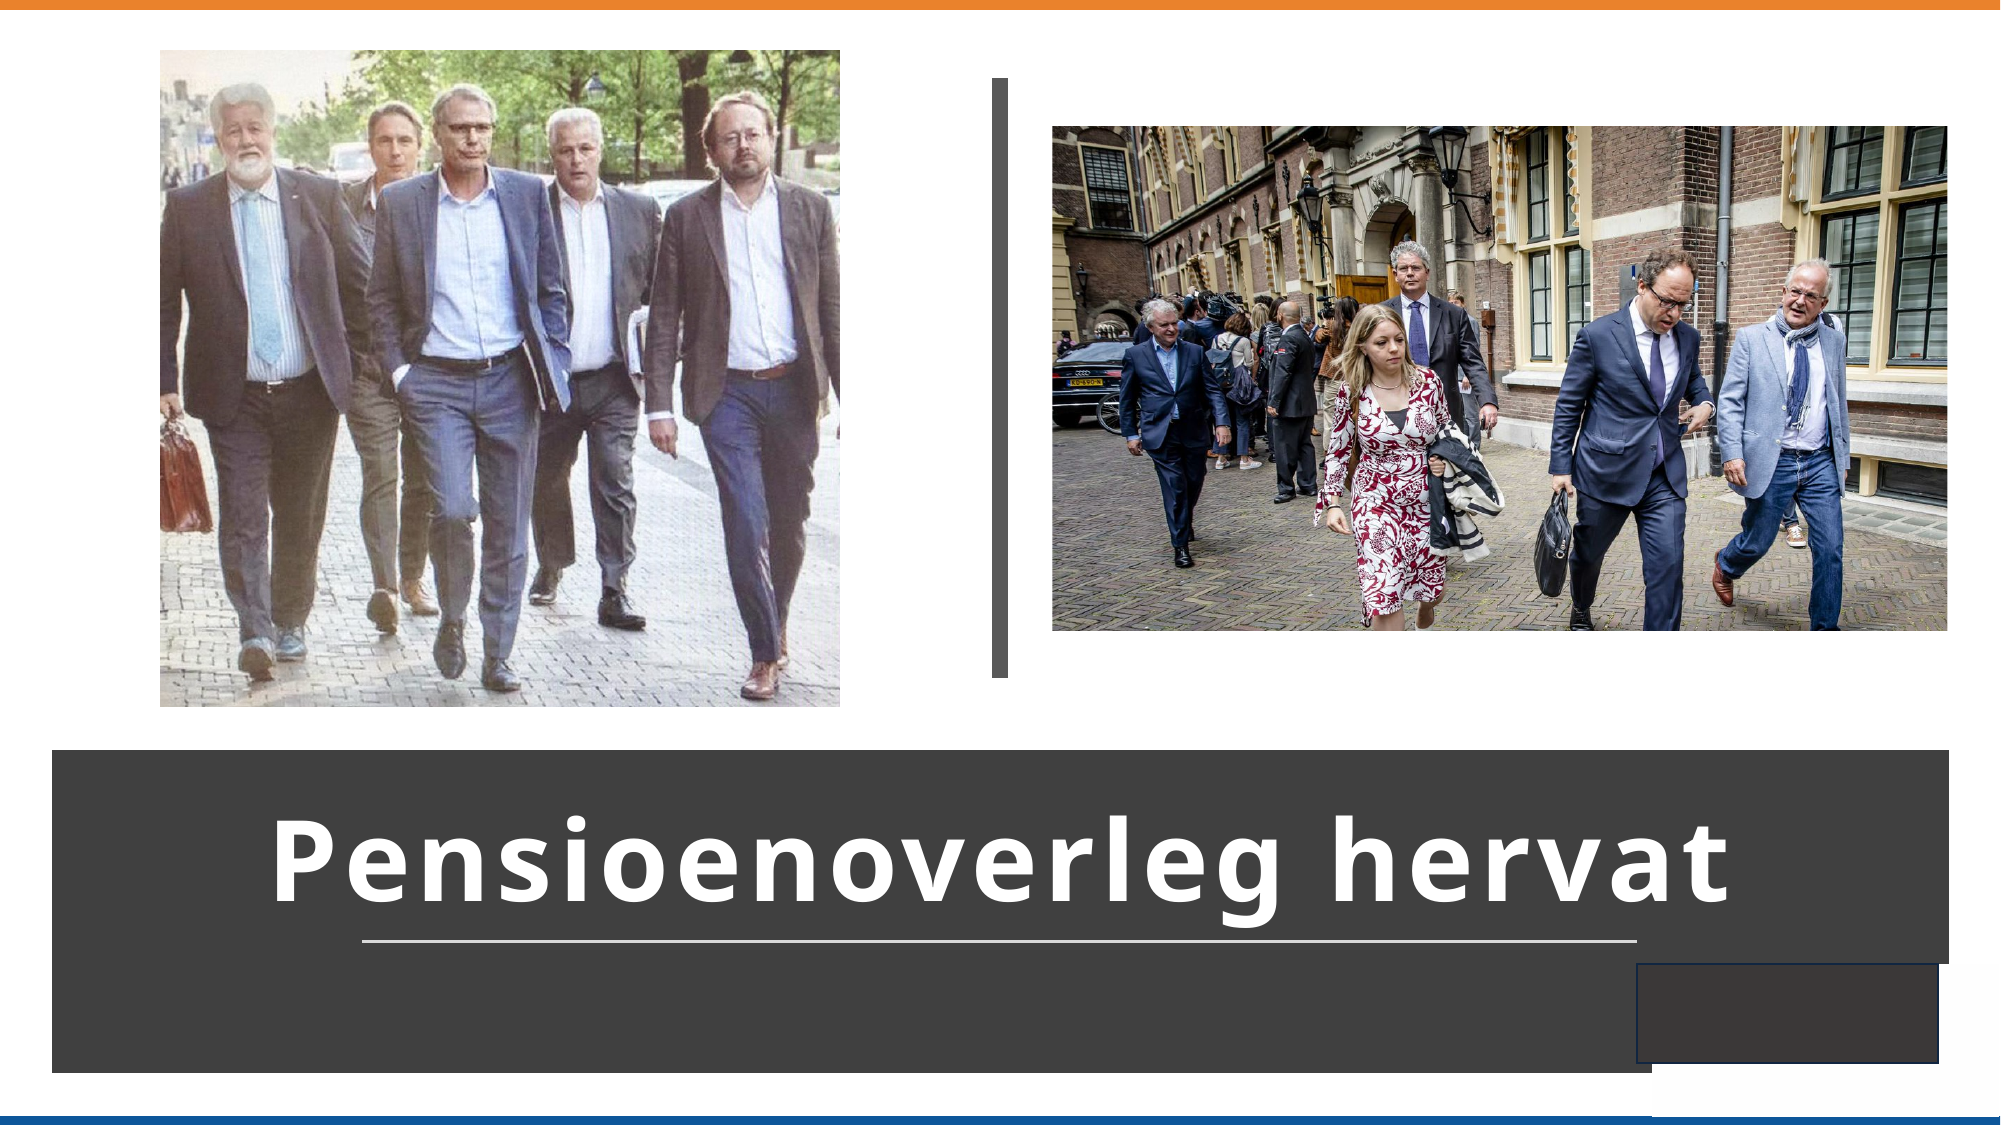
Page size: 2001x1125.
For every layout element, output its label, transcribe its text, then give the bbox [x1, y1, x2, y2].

picture [160, 50, 840, 707]
picture [1651, 964, 1999, 1117]
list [1052, 126, 1948, 631]
text_box [61, 759, 1939, 1064]
title Pensioenoverleg hervat [86, 780, 1914, 933]
text_box [1636, 963, 1939, 1064]
